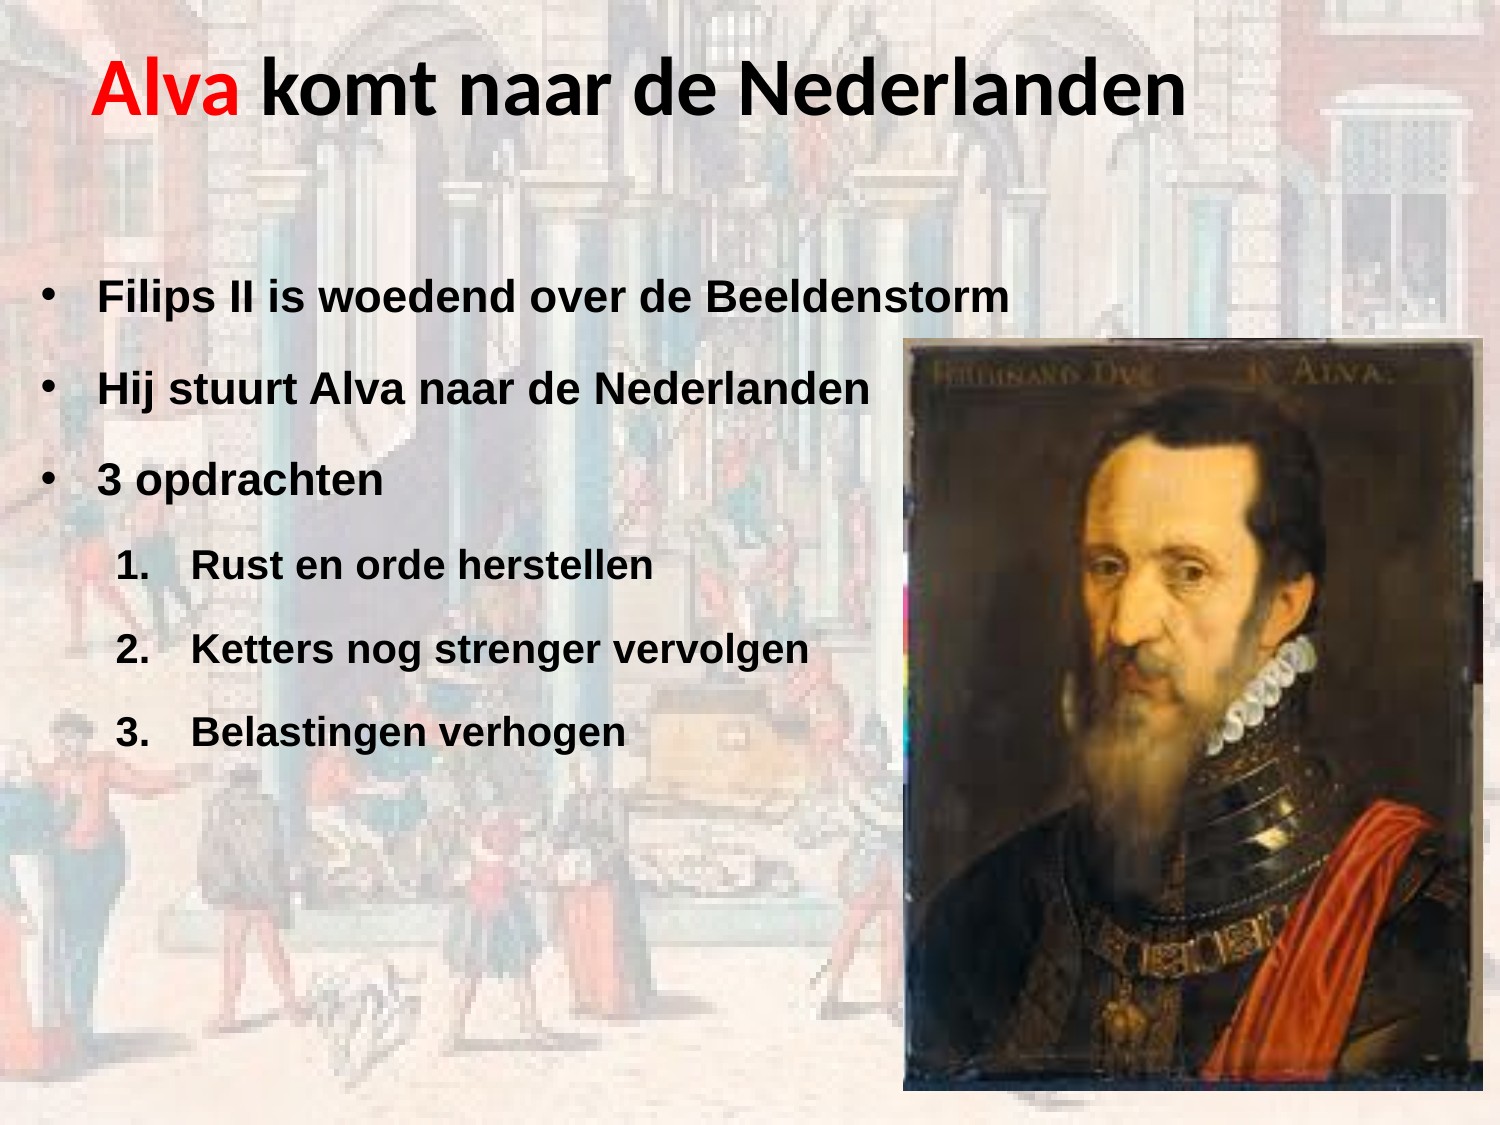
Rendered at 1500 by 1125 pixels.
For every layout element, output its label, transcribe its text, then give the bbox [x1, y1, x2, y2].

title Alva komt naar de Nederlanden [76, 46, 1369, 140]
list Filips II is woedend over de Beeldenstorm Hij stuurt Alva naar de Nederlanden 3 opdrachten Rust en orde herstellen Ketters nog strenger vervolgen Belastingen verhogen [25, 231, 1282, 941]
picture [903, 337, 1483, 1091]
